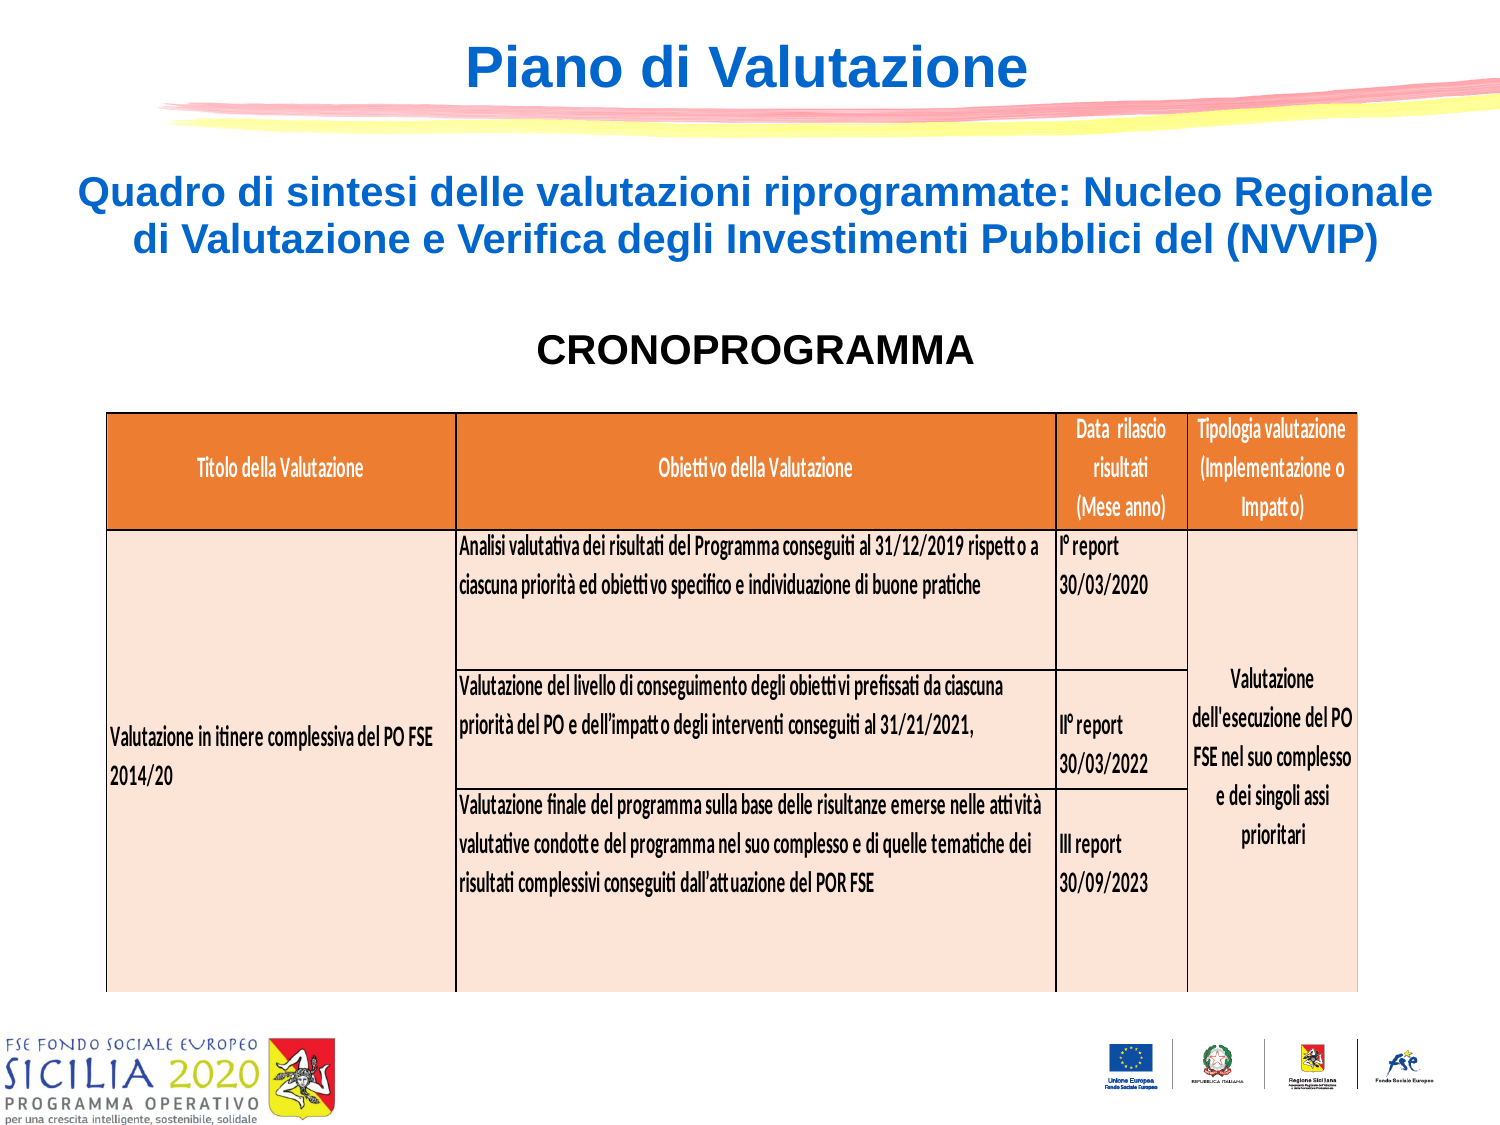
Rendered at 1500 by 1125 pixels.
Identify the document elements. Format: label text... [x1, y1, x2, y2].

picture [100, 77, 1500, 141]
picture [1080, 1034, 1447, 1107]
picture [105, 411, 1359, 995]
picture [0, 1031, 348, 1125]
text_box Quadro di sintesi delle valutazioni riprogrammate: Nucleo Regionale di Valutazione e Verifica degli Investimenti Pubblici del (NVVIP) [47, 160, 1465, 271]
text_box [100, 249, 1294, 416]
text_box CRONOPROGRAMMA [464, 318, 1048, 382]
text_box Piano di Valutazione [64, 22, 1447, 107]
